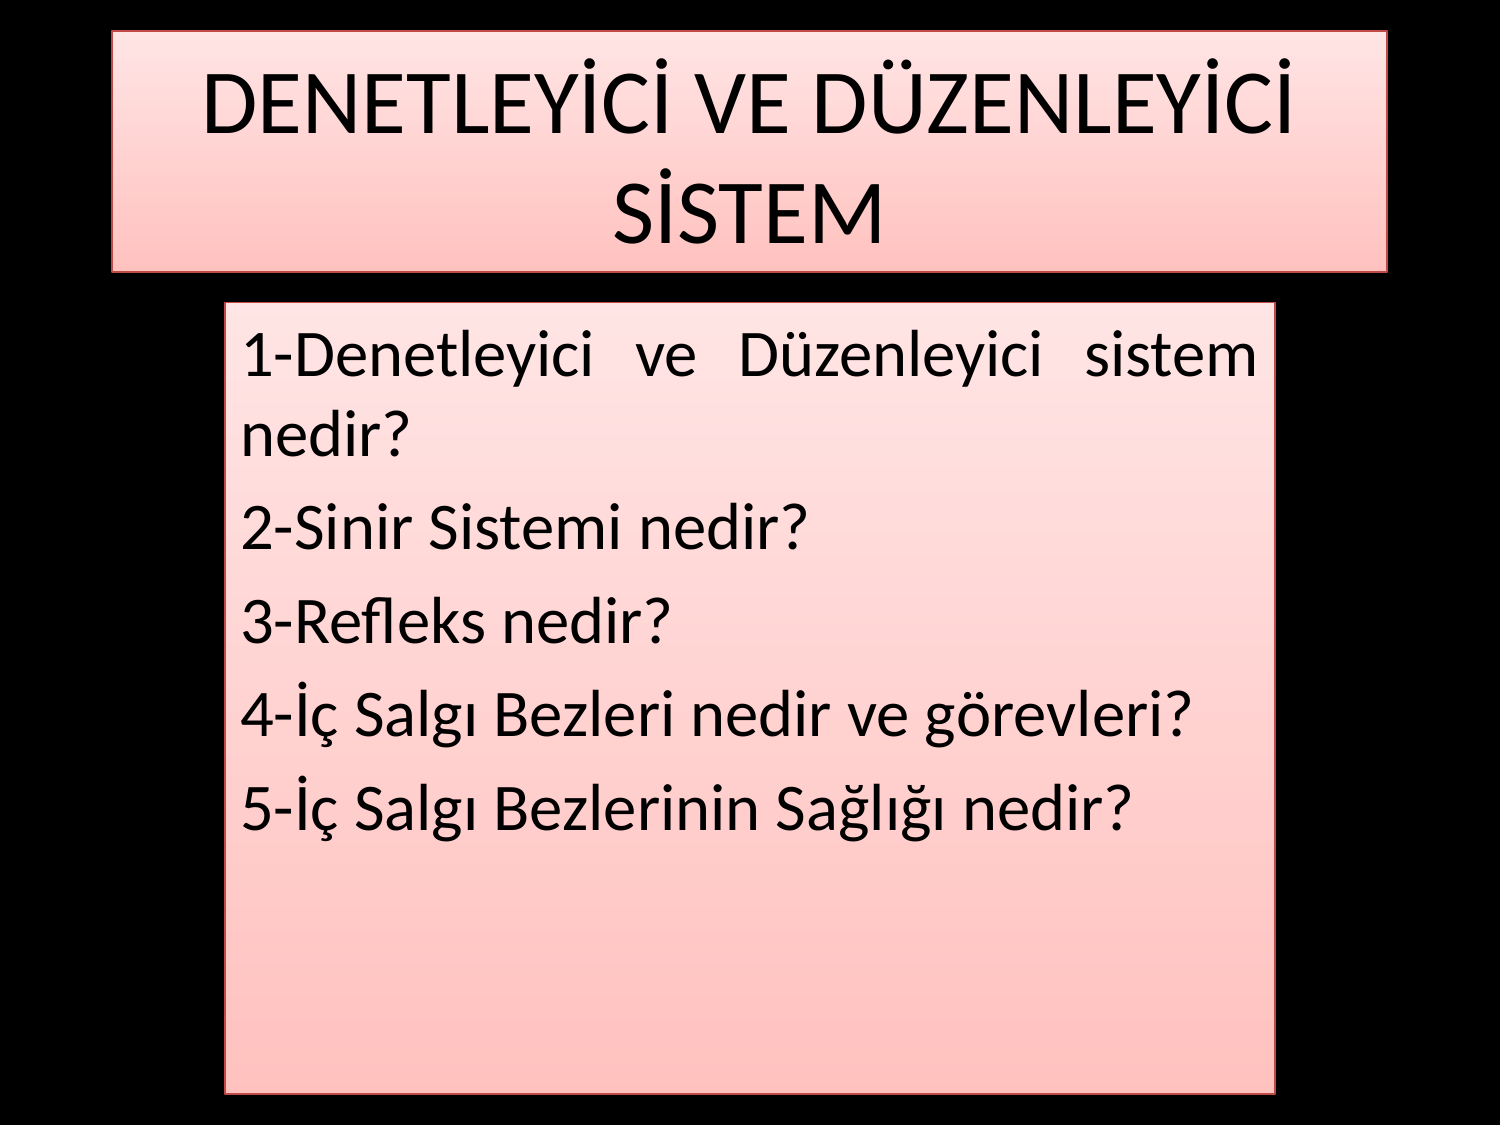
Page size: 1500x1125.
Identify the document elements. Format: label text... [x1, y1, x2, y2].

subtitle 1-Denetleyici ve Düzenleyici sistem nedir? 2-Sinir Sistemi nedir? 3-Refleks nedir? 4-İç Salgı Bezleri nedir ve görevleri? 5-İç Salgı Bezlerinin Sağlığı nedir? [224, 302, 1276, 1095]
title DENETLEYİCİ VE DÜZENLEYİCİ SİSTEM [111, 30, 1388, 273]
